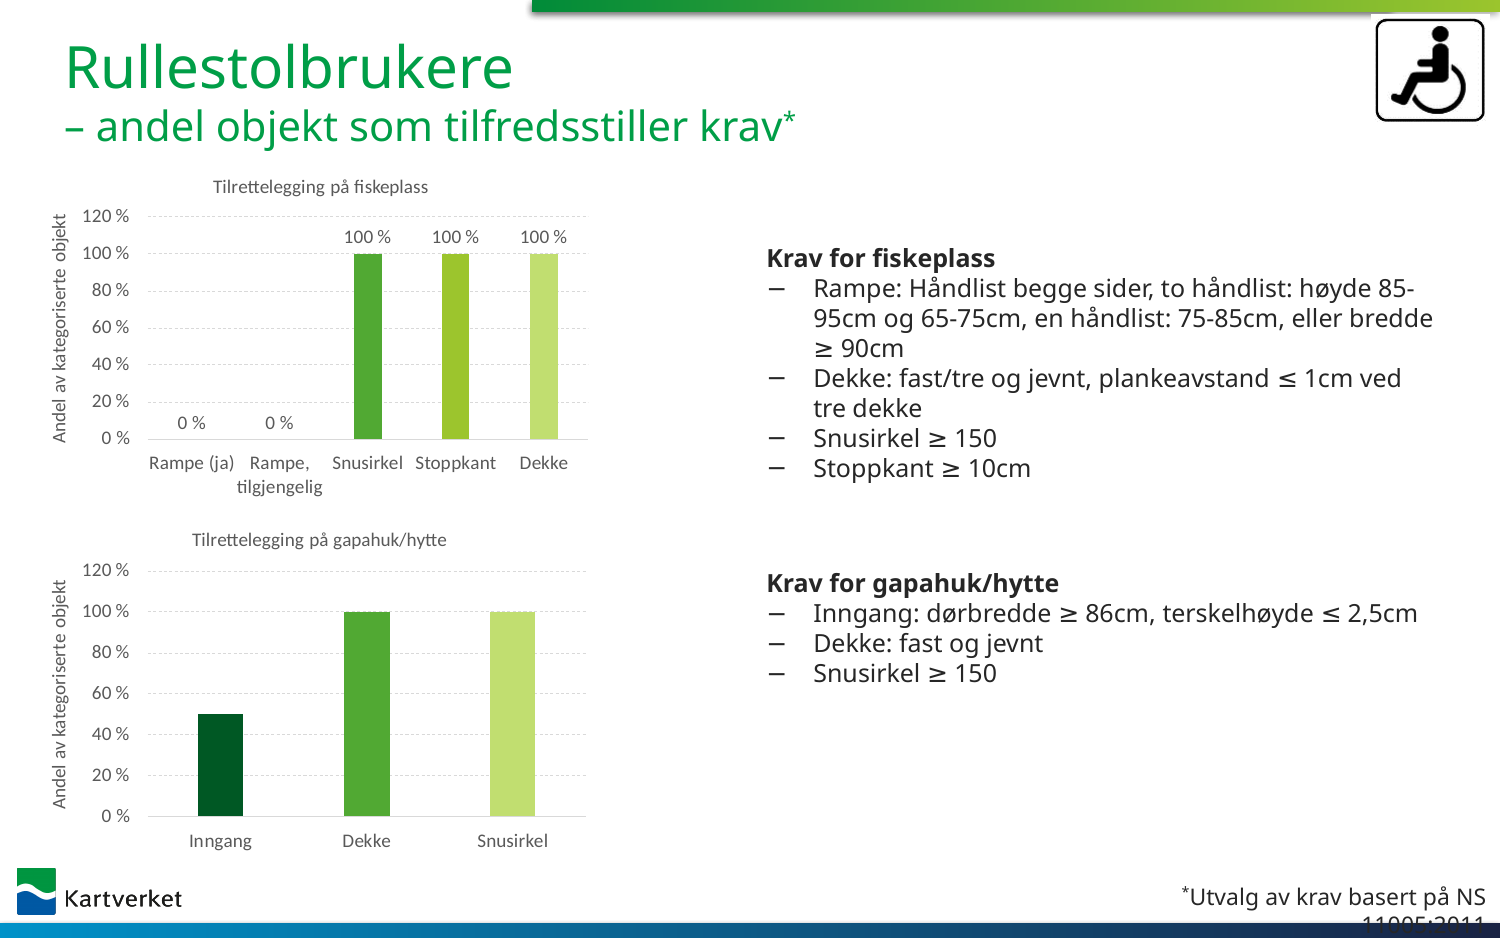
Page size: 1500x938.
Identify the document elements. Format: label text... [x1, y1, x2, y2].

text_box *Utvalg av krav basert på NS 11005:2011 [1068, 873, 1500, 938]
picture [41, 166, 599, 505]
text_box Krav for fiskeplass Rampe: Håndlist begge sider, to håndlist: høyde 85-95cm og 65-75cm, en håndlist: 75-85cm, eller bredde ≥ 90cm Dekke: fast/tre og jevnt, plankeavstand ≤ 1cm ved tre dekke Snusirkel ≥ 150 Stoppkant ≥ 10cm [751, 235, 1452, 490]
text_box Krav for gapahuk/hytte Inngang: dørbredde ≥ 86cm, terskelhøyde ≤ 2,5cm Dekke: fast og jevnt Snusirkel ≥ 150 [751, 560, 1452, 695]
text_box Rullestolbrukere – andel objekt som tilfredsstiller krav* [49, 29, 1431, 158]
picture [1371, 13, 1491, 127]
picture [41, 520, 597, 859]
